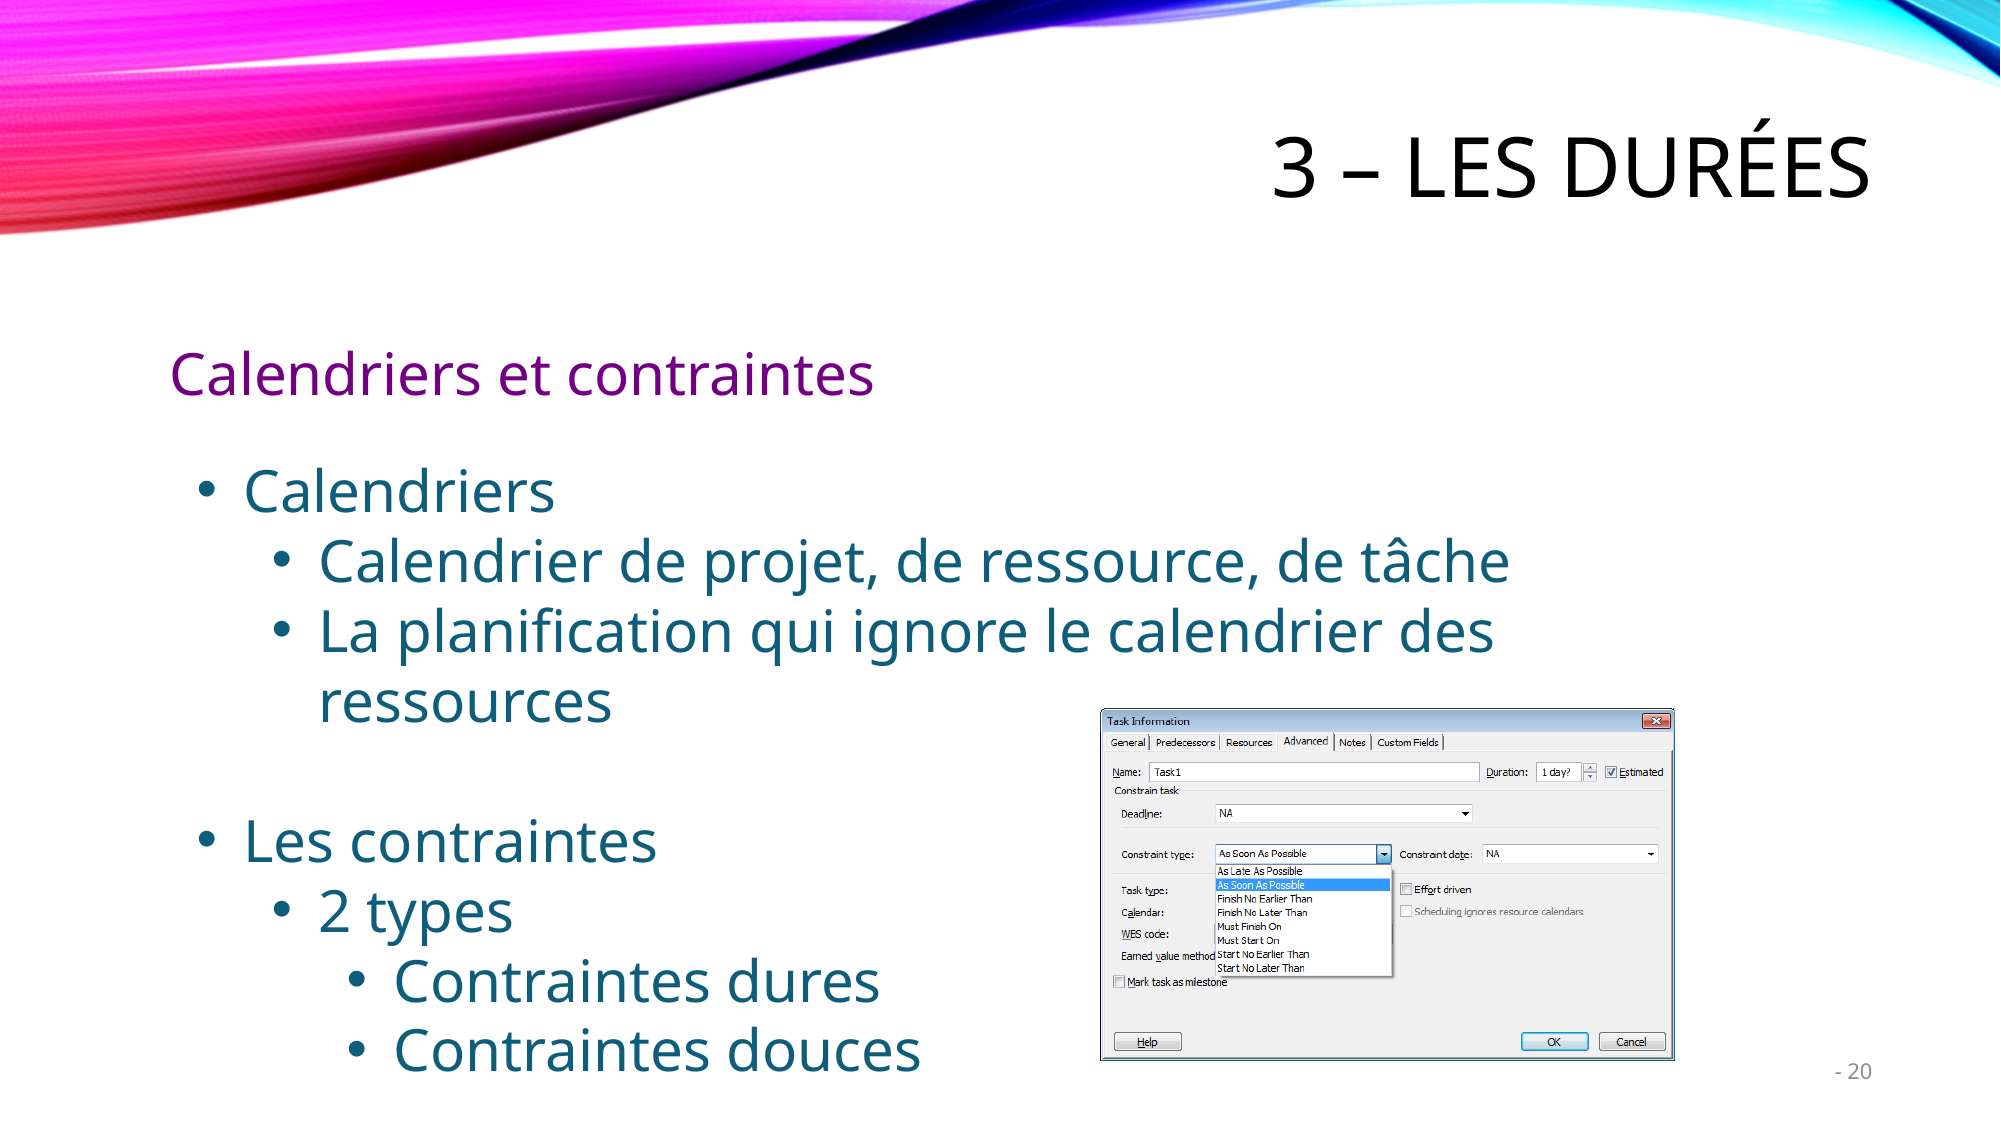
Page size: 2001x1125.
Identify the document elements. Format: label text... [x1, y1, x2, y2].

slide_number 20 [1808, 1042, 1888, 1103]
title 3 – Les durées [638, 64, 1888, 277]
text_box Calendriers Calendrier de projet, de ressource, de tâche La planification qui ignore le calendrier des ressources Les contraintes 2 types Contraintes dures Contraintes douces [181, 446, 1746, 1091]
picture [1910, 0, 2000, 45]
picture [1100, 708, 1676, 1061]
picture [0, 0, 2000, 237]
picture [1890, 0, 2000, 75]
text_box Calendriers et contraintes [154, 259, 1841, 415]
